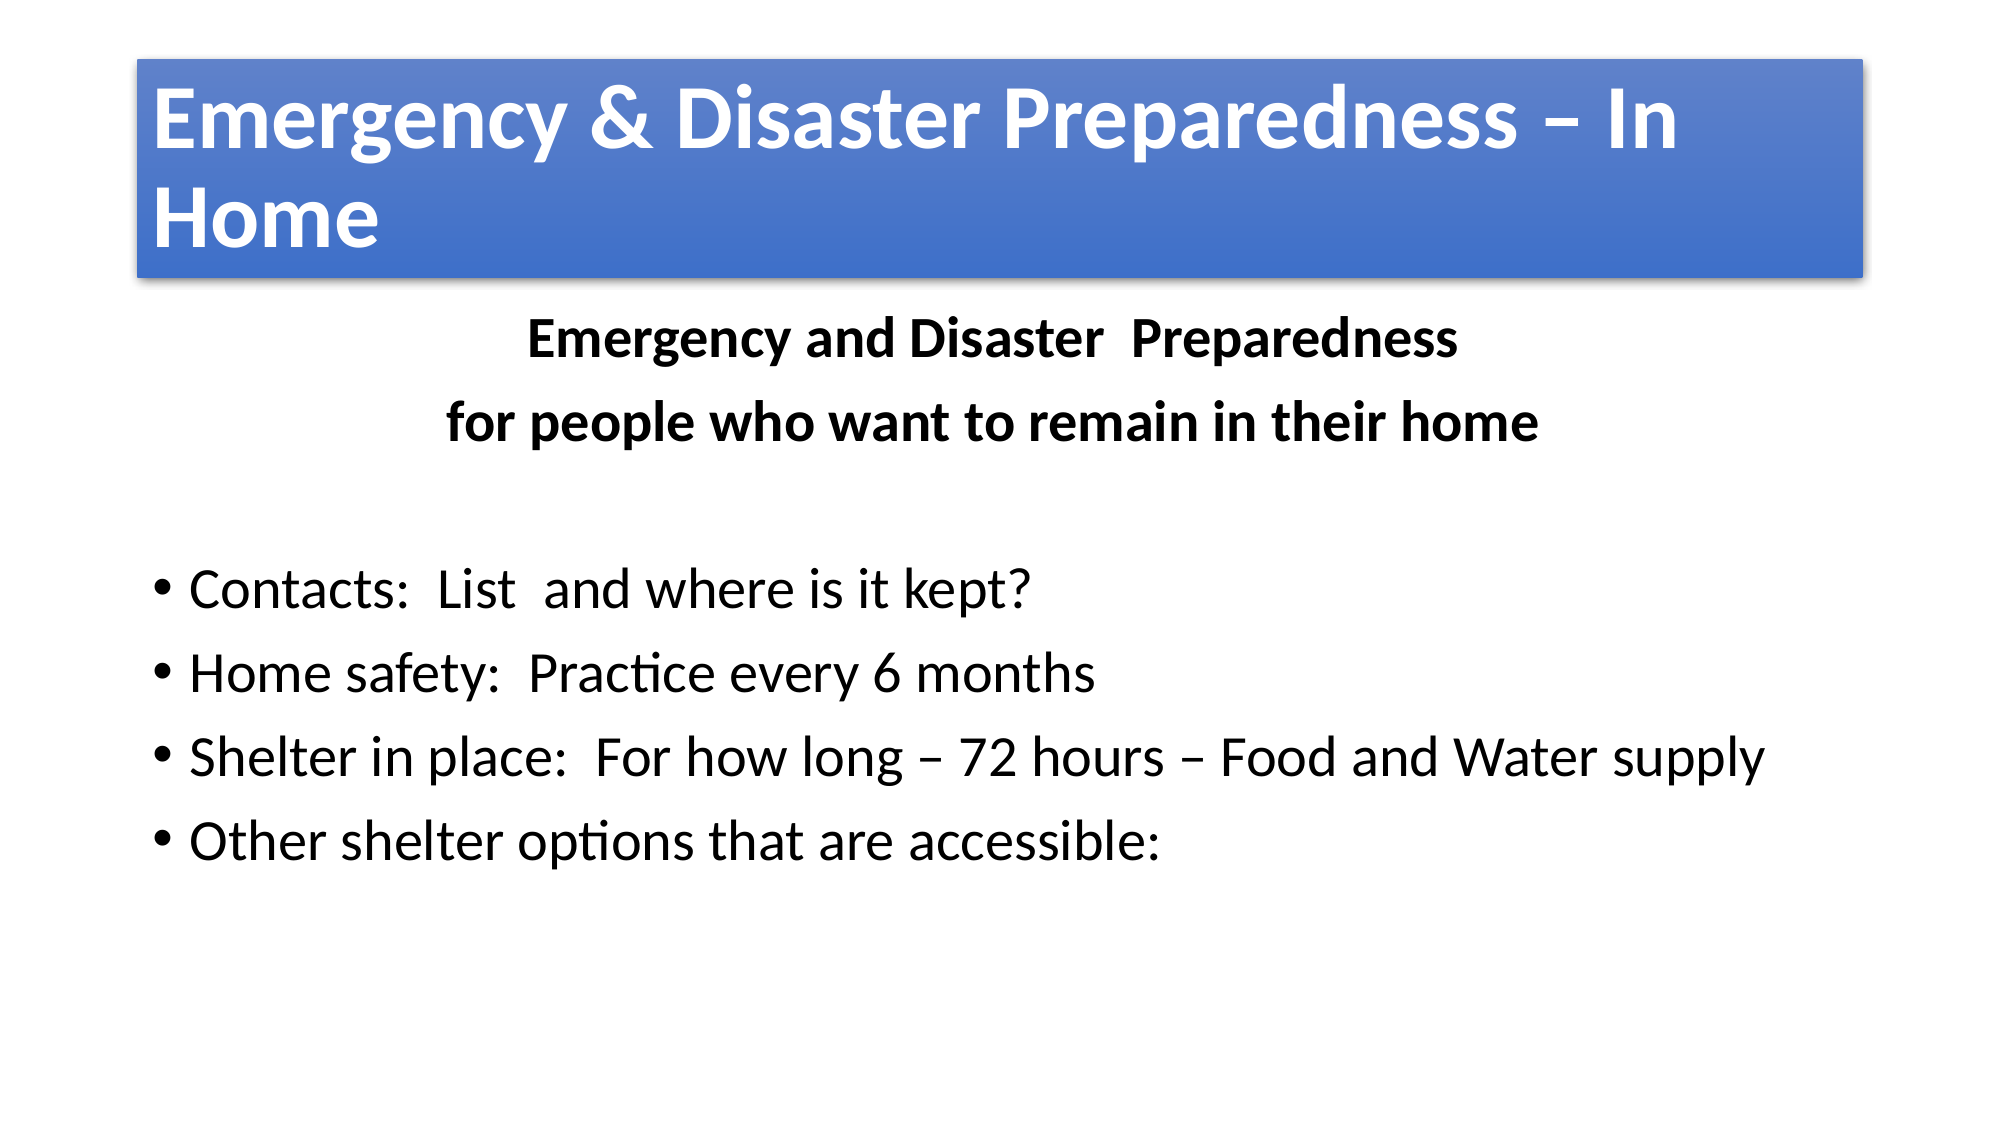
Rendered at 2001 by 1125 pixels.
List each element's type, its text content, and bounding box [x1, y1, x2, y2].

title Emergency & Disaster Preparedness – In Home [137, 59, 1863, 278]
list Emergency and Disaster Preparedness for people who want to remain in their home Contacts: List and where is it kept? Home safety: Practice every 6 months Shelter in place: For how long – 72 hours – Food and Water supply Other shelter options that are accessible: [137, 299, 1863, 1014]
